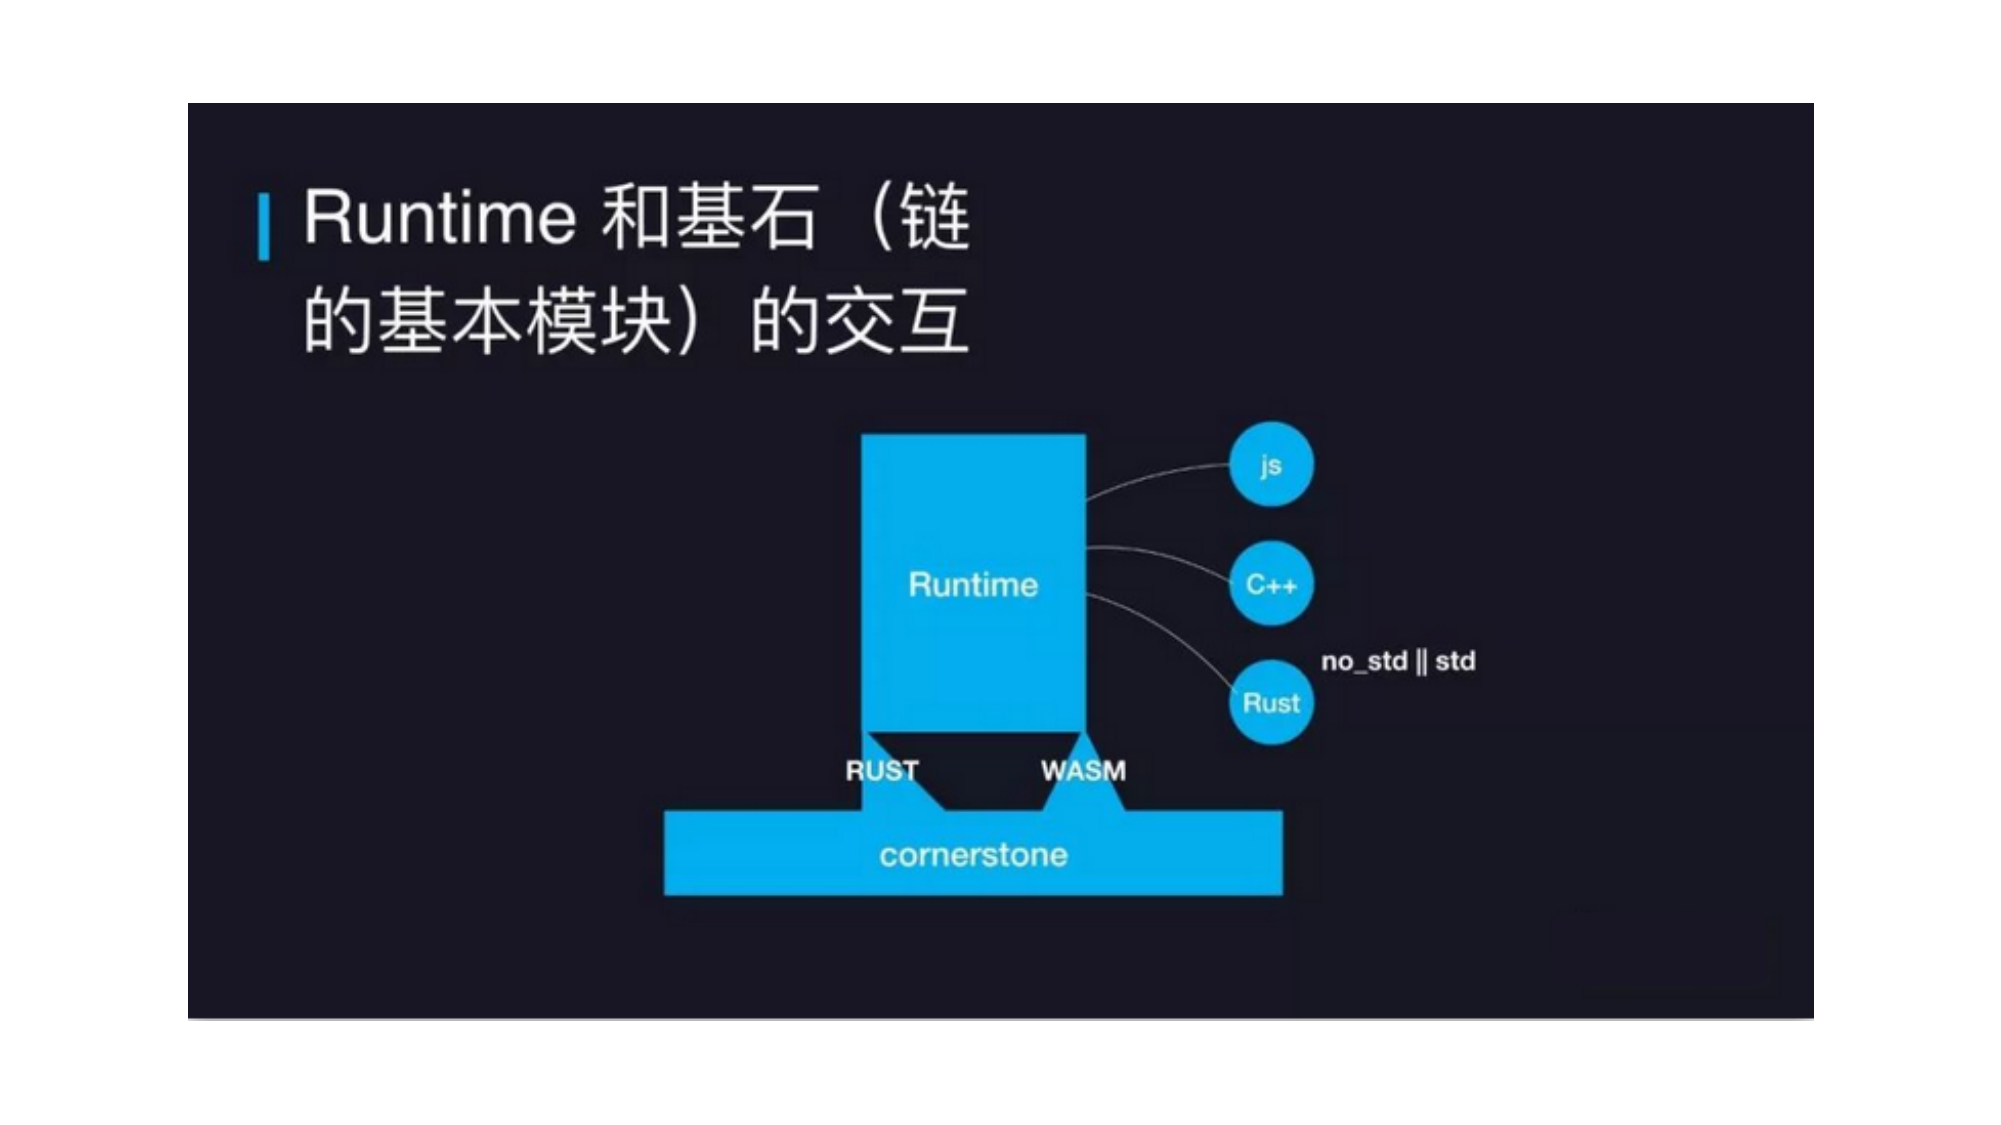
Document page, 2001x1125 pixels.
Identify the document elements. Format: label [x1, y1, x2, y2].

text_box [188, 103, 1814, 1021]
